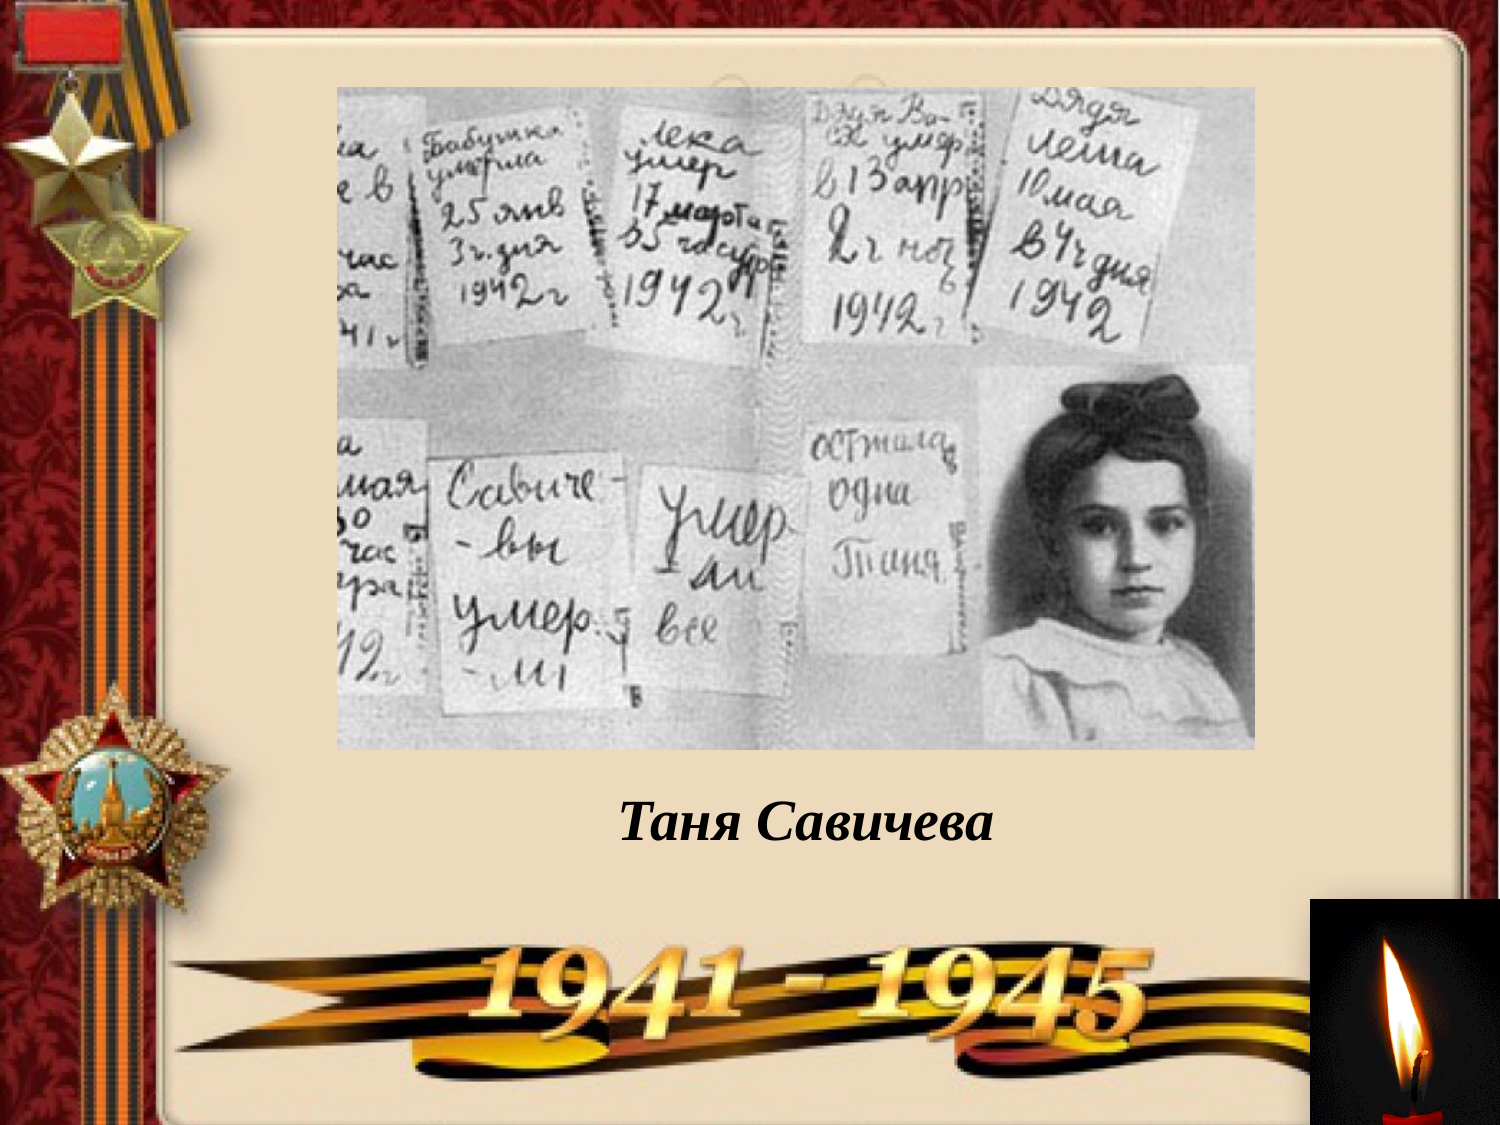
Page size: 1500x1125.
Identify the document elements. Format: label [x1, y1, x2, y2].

picture [0, 0, 1500, 1125]
list [337, 87, 1255, 751]
